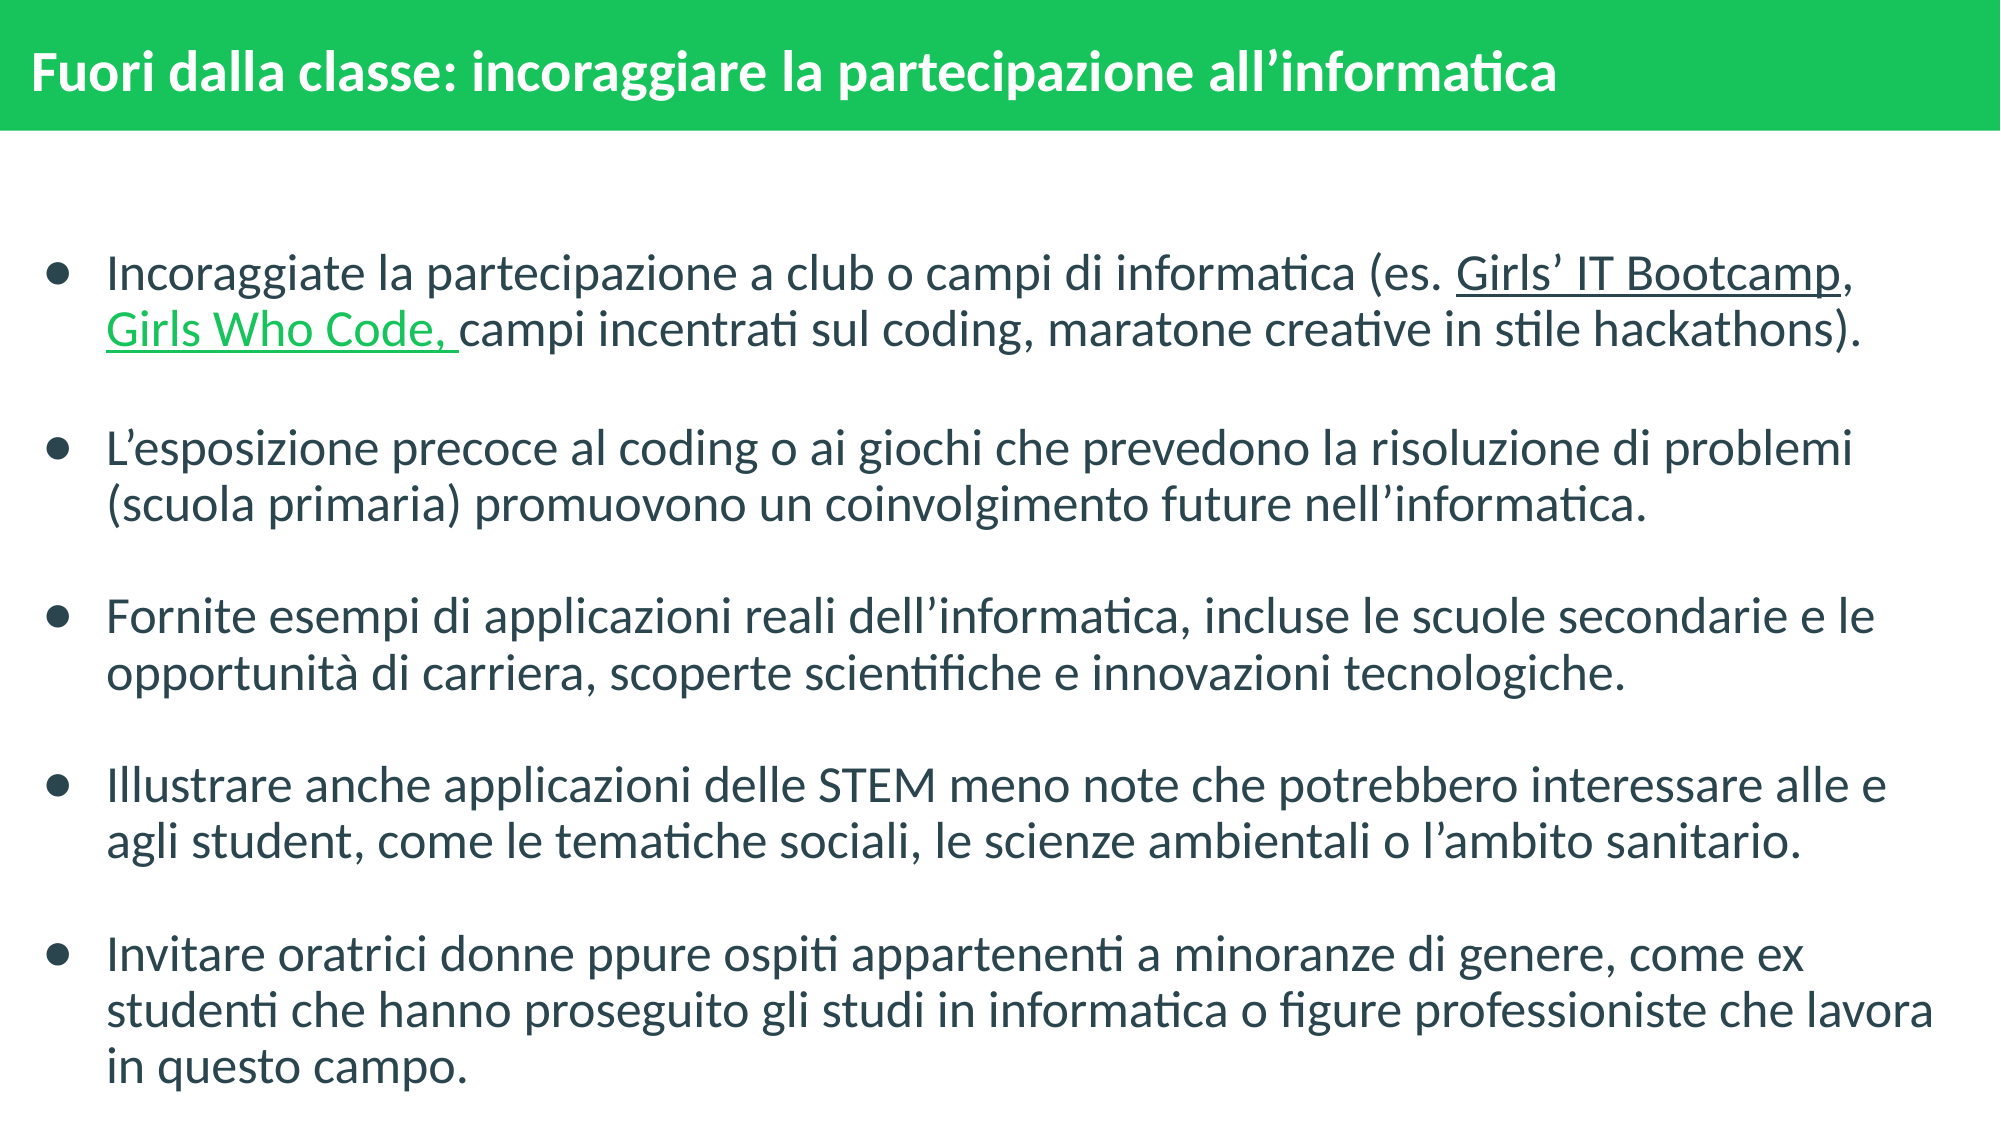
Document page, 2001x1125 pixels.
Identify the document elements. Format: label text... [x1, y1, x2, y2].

title Fuori dalla classe: incoraggiare la partecipazione all’informatica [16, 13, 1976, 131]
list Incoraggiate la partecipazione a club o campi di informatica (es. Girls’ IT Bootcamp, Girls Who Code, campi incentrati sul coding, maratone creative in stile hackathons). L’esposizione precoce al coding o ai giochi che prevedono la risoluzione di problemi (scuola primaria) promuovono un coinvolgimento future nell’informatica. Fornite esempi di applicazioni reali dell’informatica, incluse le scuole secondarie e le opportunità di carriera, scoperte scientifiche e innovazioni tecnologiche. Illustrare anche applicazioni delle STEM meno note che potrebbero interessare alle e agli student, come le tematiche sociali, le scienze ambientali o l’ambito sanitario. Invitare oratrici donne ppure ospiti appartenenti a minoranze di genere, come ex studenti che hanno proseguito gli studi in informatica o figure professioniste che lavora in questo campo. [16, 237, 1976, 1040]
